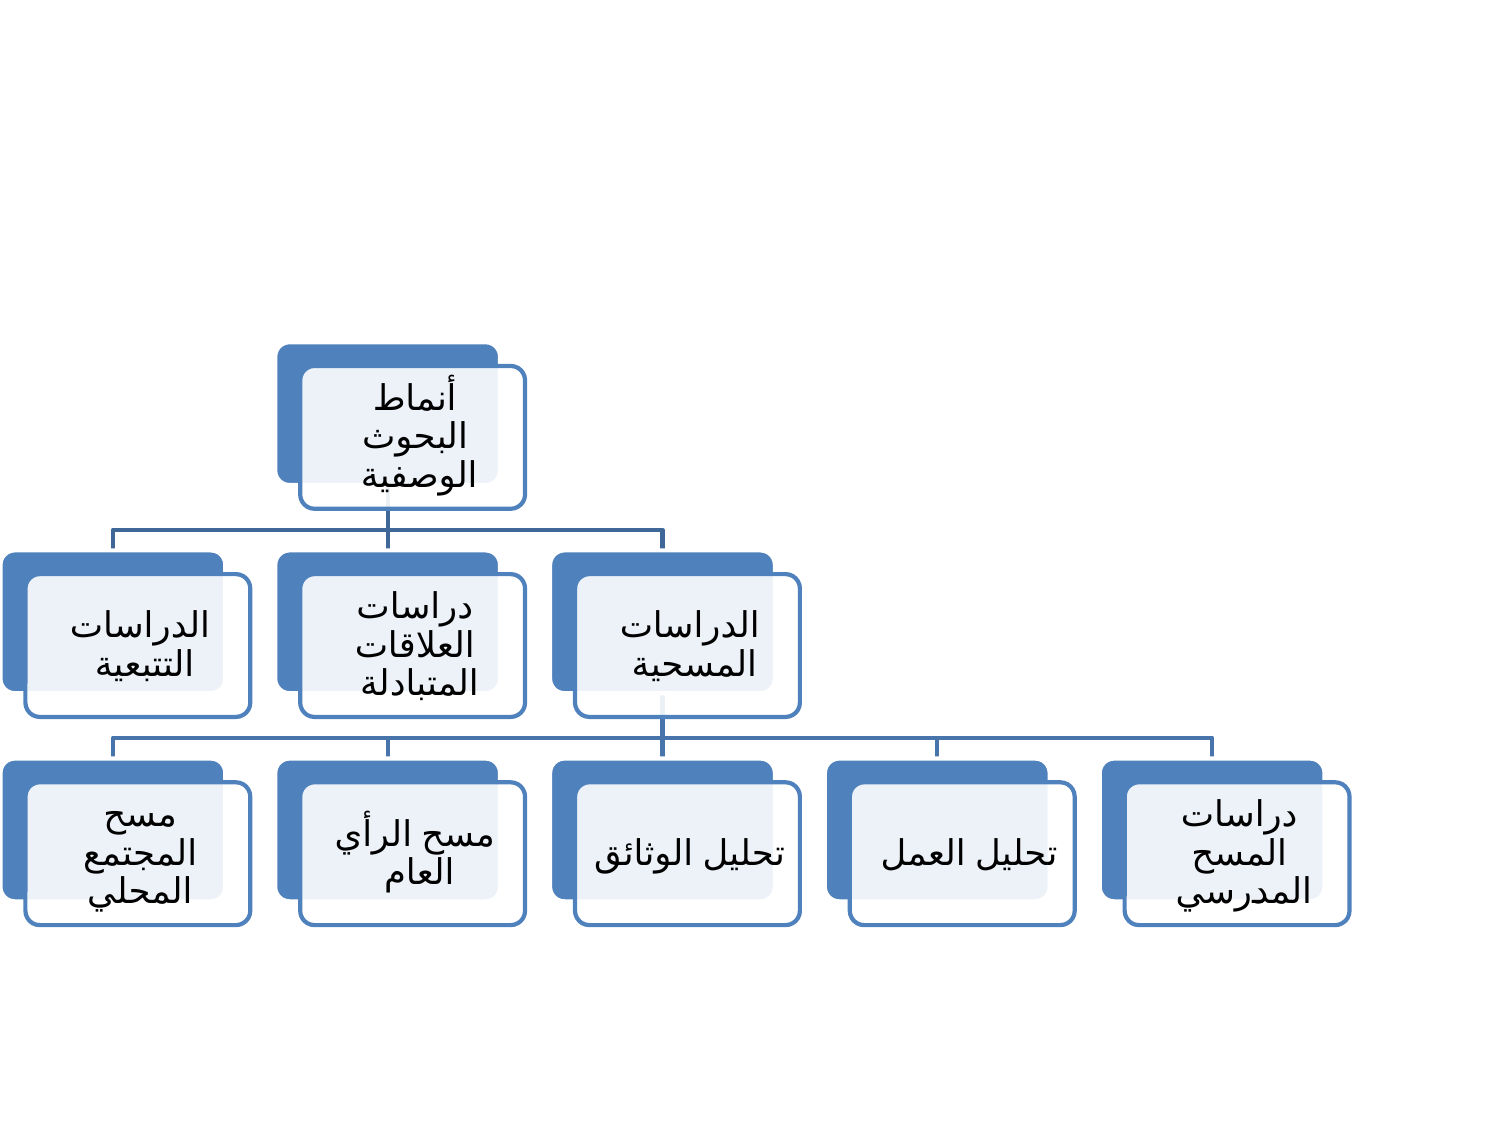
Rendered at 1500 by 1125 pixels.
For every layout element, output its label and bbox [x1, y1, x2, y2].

list [0, 262, 1351, 1006]
